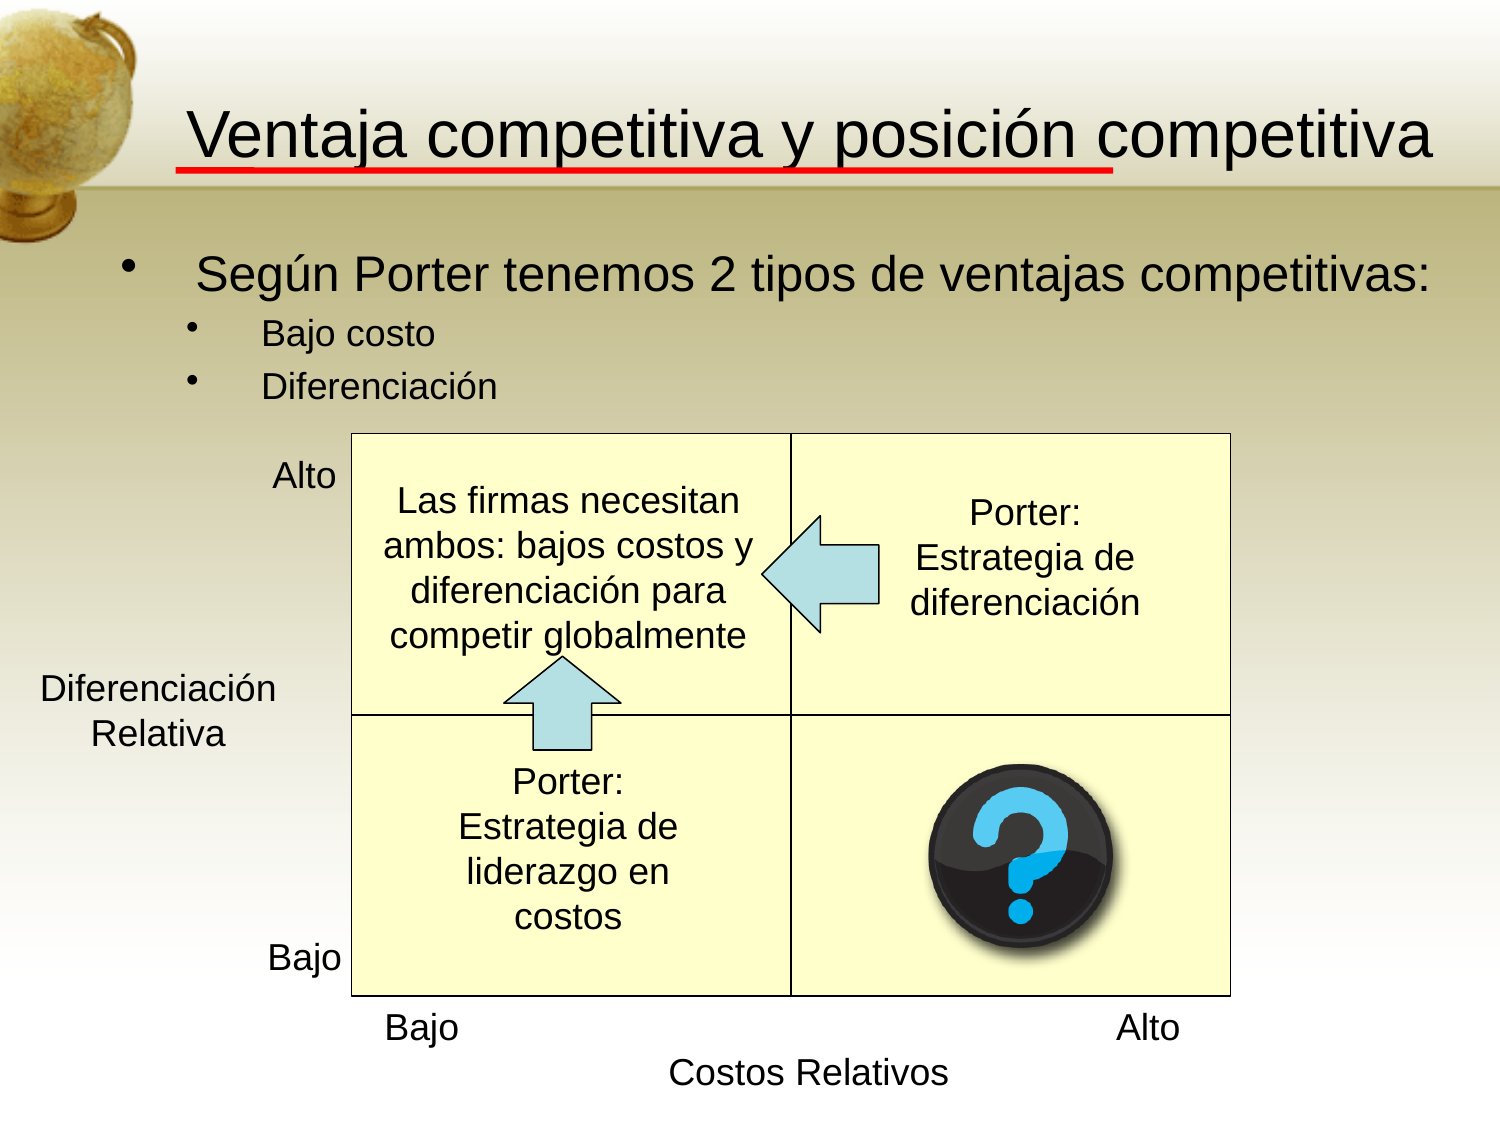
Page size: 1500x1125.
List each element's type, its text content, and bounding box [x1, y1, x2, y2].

text_box Las firmas necesitan ambos: bajos costos y diferenciación para competir globalmente [363, 468, 774, 664]
text_box Porter: Estrategia de diferenciación [867, 480, 1184, 631]
text_box Alto [1066, 996, 1231, 1056]
text_box Bajo [222, 925, 387, 986]
text_box [761, 515, 879, 633]
text_box [792, 433, 1231, 714]
text_box Diferenciación Relativa [0, 656, 317, 761]
text_box [503, 656, 622, 712]
text_box [351, 433, 791, 561]
text_box Bajo [339, 996, 504, 1056]
text_box Alto [222, 443, 387, 503]
text_box [351, 719, 1231, 997]
picture [0, 0, 1500, 1125]
text_box Costos Relativos [480, 1040, 1137, 1101]
text_box [533, 723, 592, 751]
text_box Porter: Estrategia de liderazgo en costos [410, 749, 727, 945]
text_box [574, 588, 790, 712]
title Ventaja competitiva y posición competitiva [170, 36, 1466, 179]
list Según Porter tenemos 2 tipos de ventajas competitivas: Bajo costo Diferenciación [105, 234, 1454, 446]
text_box [351, 503, 551, 714]
